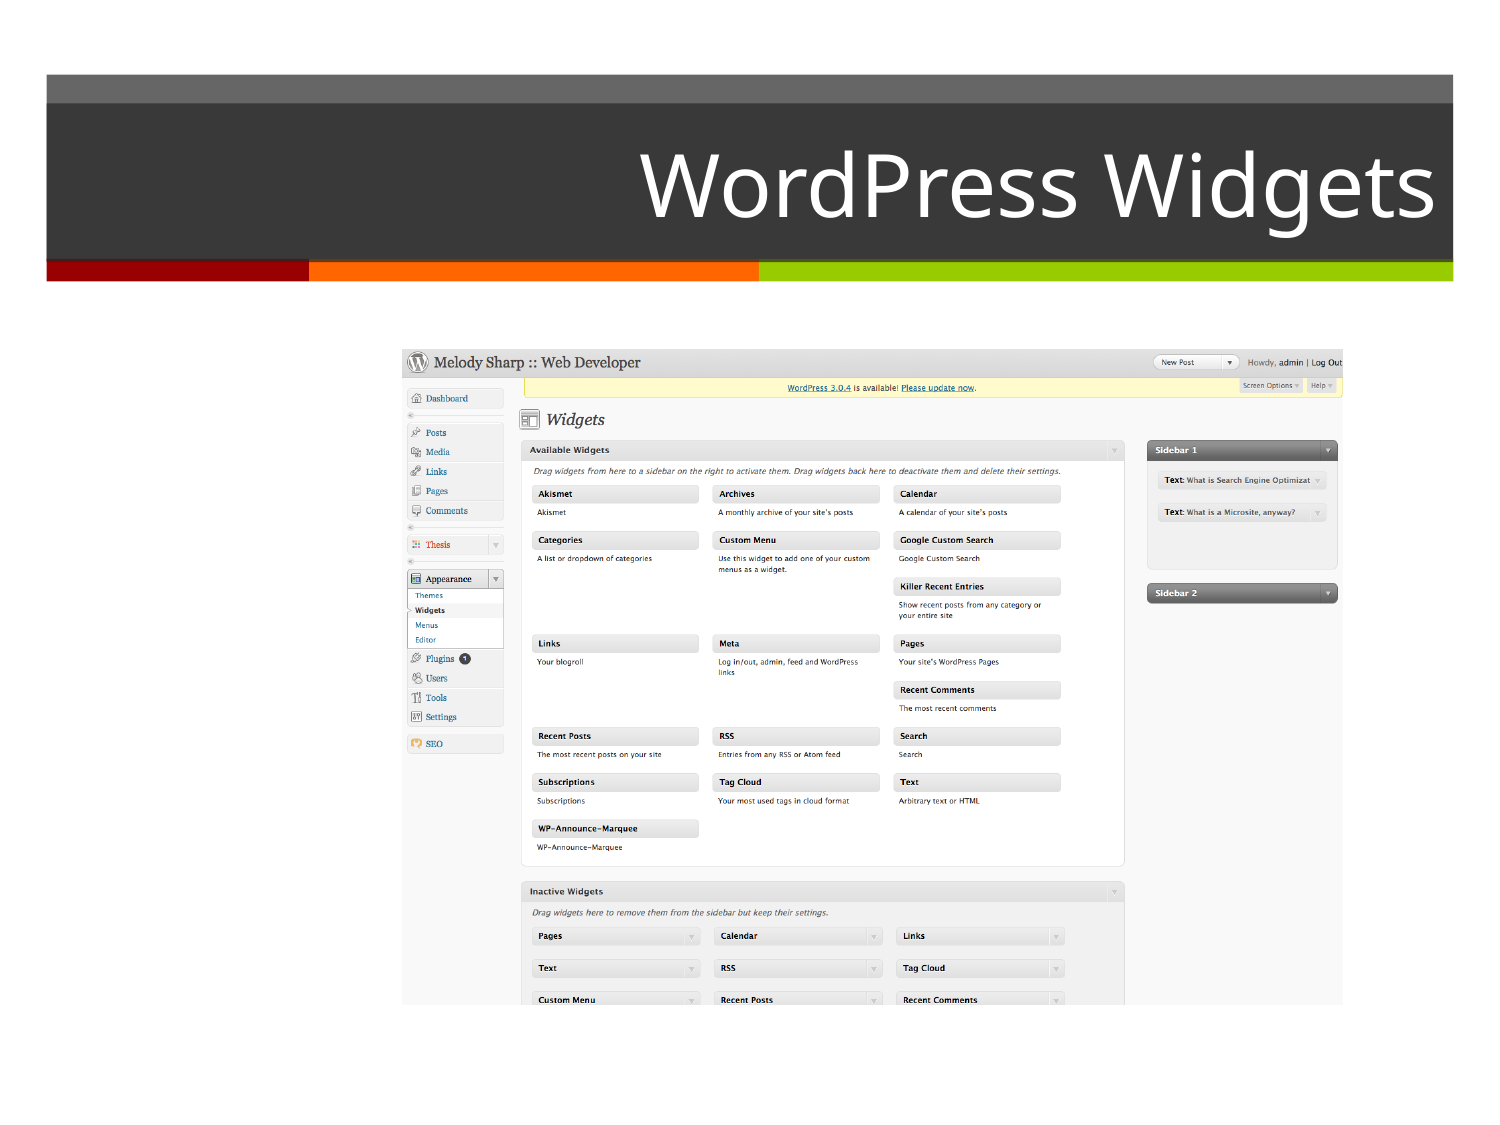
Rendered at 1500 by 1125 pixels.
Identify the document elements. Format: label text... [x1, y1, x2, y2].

title WordPress Widgets [46, 103, 1454, 263]
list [291, 349, 1454, 1006]
